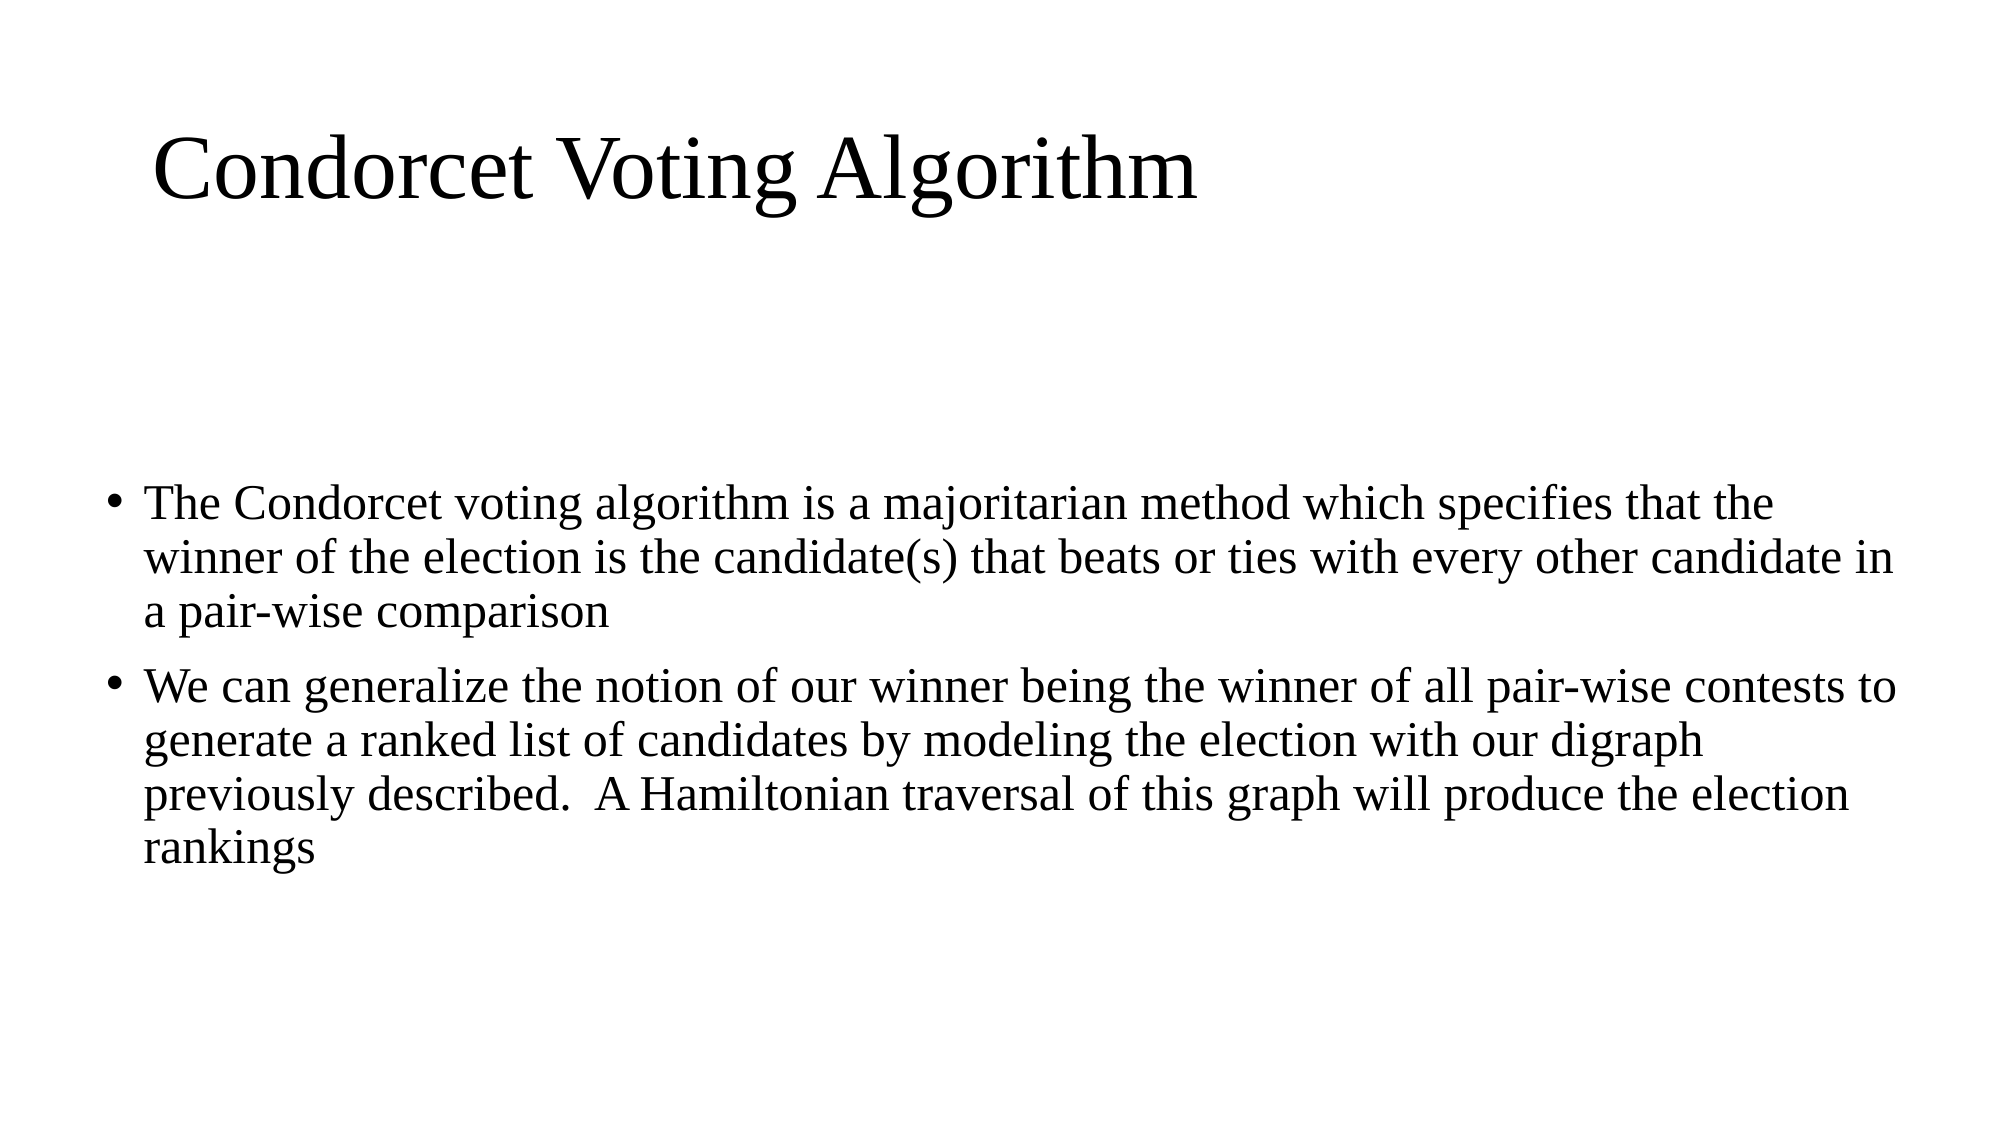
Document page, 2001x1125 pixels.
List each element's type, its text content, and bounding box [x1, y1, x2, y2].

title Condorcet Voting Algorithm [137, 59, 1863, 278]
list The Condorcet voting algorithm is a majoritarian method which specifies that the winner of the election is the candidate(s) that beats or ties with every other candidate in a pair-wise comparison We can generalize the notion of our winner being the winner of all pair-wise contests to generate a ranked list of candidates by modeling the election with our digraph previously described. A Hamiltonian traversal of this graph will produce the election rankings [91, 387, 1922, 1076]
